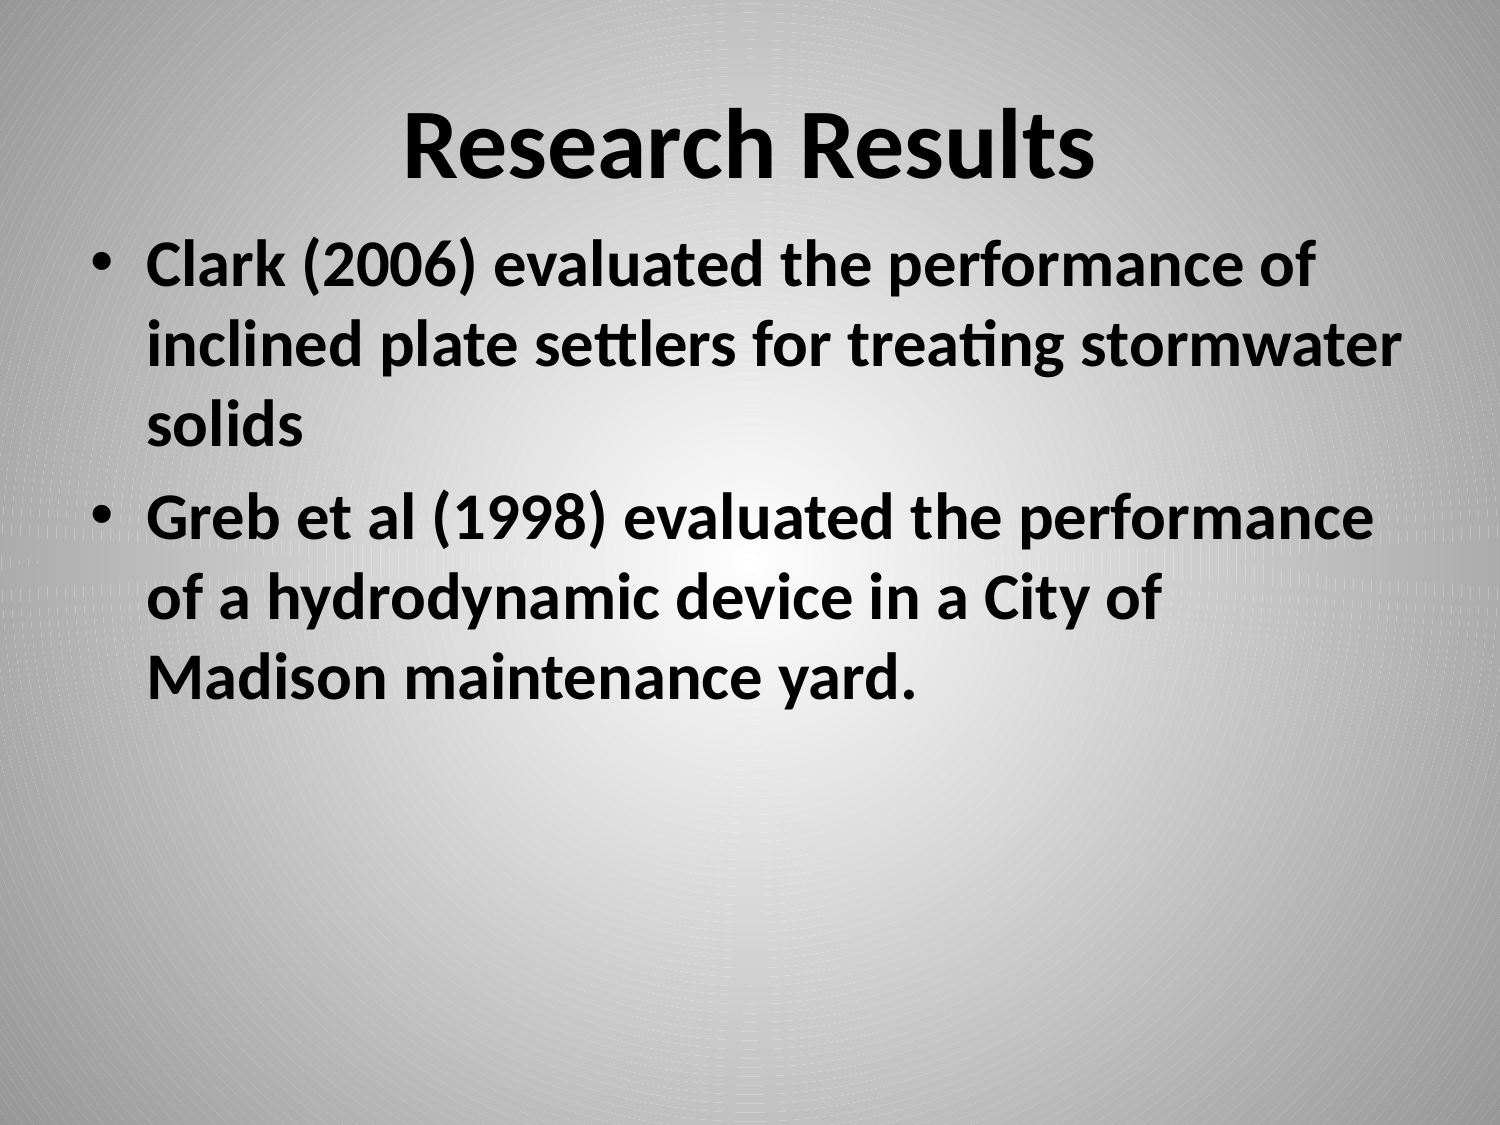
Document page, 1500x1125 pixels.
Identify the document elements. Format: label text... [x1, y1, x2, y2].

title Research Results [75, 45, 1425, 212]
list Clark (2006) evaluated the performance of inclined plate settlers for treating stormwater solids Greb et al (1998) evaluated the performance of a hydrodynamic device in a City of Madison maintenance yard. [75, 212, 1425, 1088]
